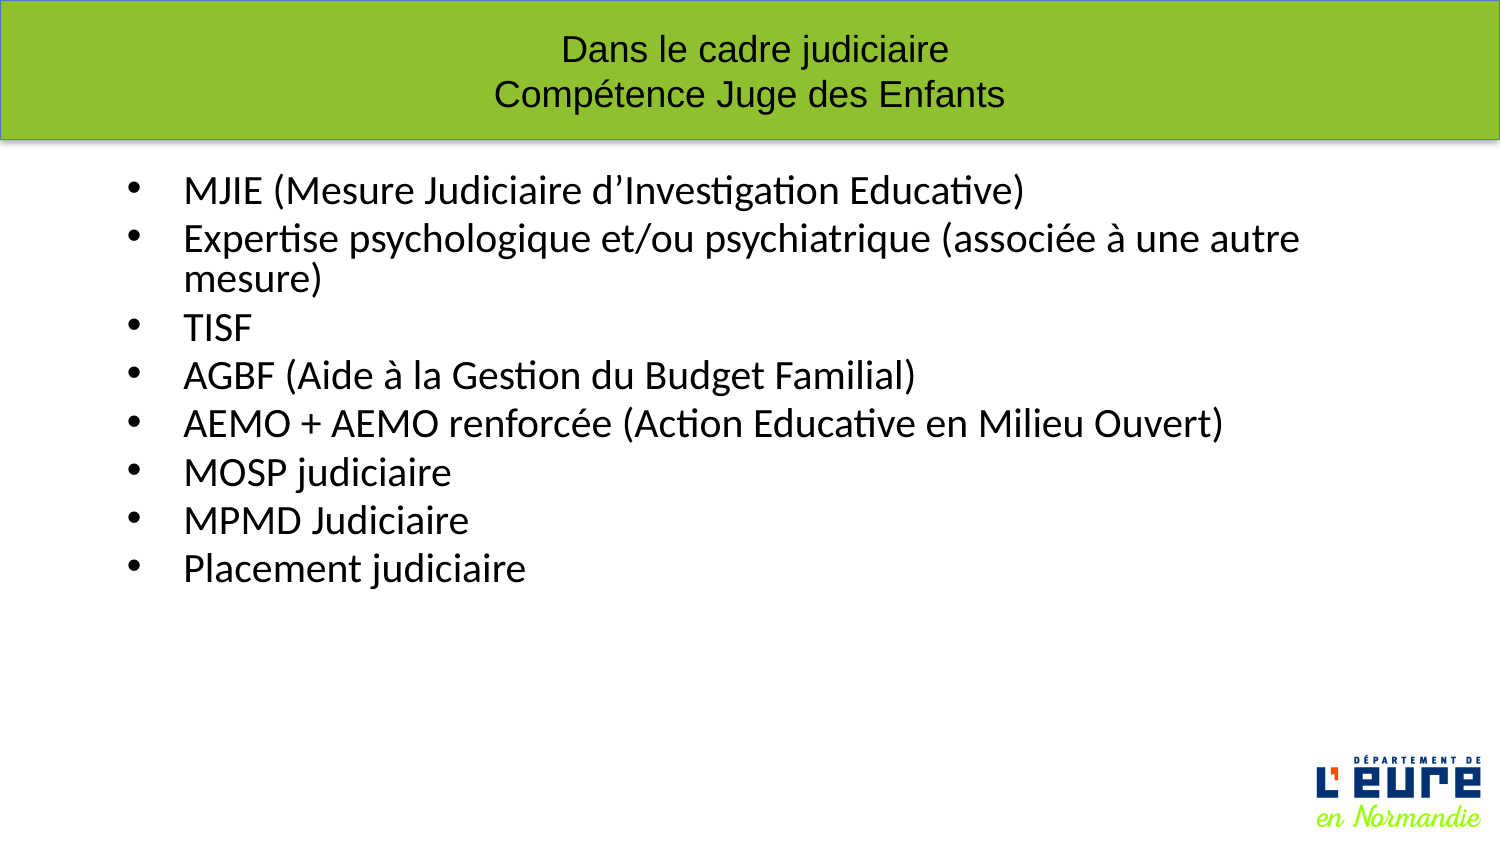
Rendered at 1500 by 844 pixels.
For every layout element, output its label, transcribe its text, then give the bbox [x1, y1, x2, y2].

text_box MJIE (Mesure Judiciaire d’Investigation Educative) Expertise psychologique et/ou psychiatrique (associée à une autre mesure) TISF AGBF (Aide à la Gestion du Budget Familial) AEMO + AEMO renforcée (Action Educative en Milieu Ouvert) MOSP judiciaire MPMD Judiciaire Placement judiciaire [112, 165, 1388, 672]
text_box Dans le cadre judiciaire Compétence Juge des Enfants [0, 0, 1500, 140]
picture [1315, 752, 1484, 831]
